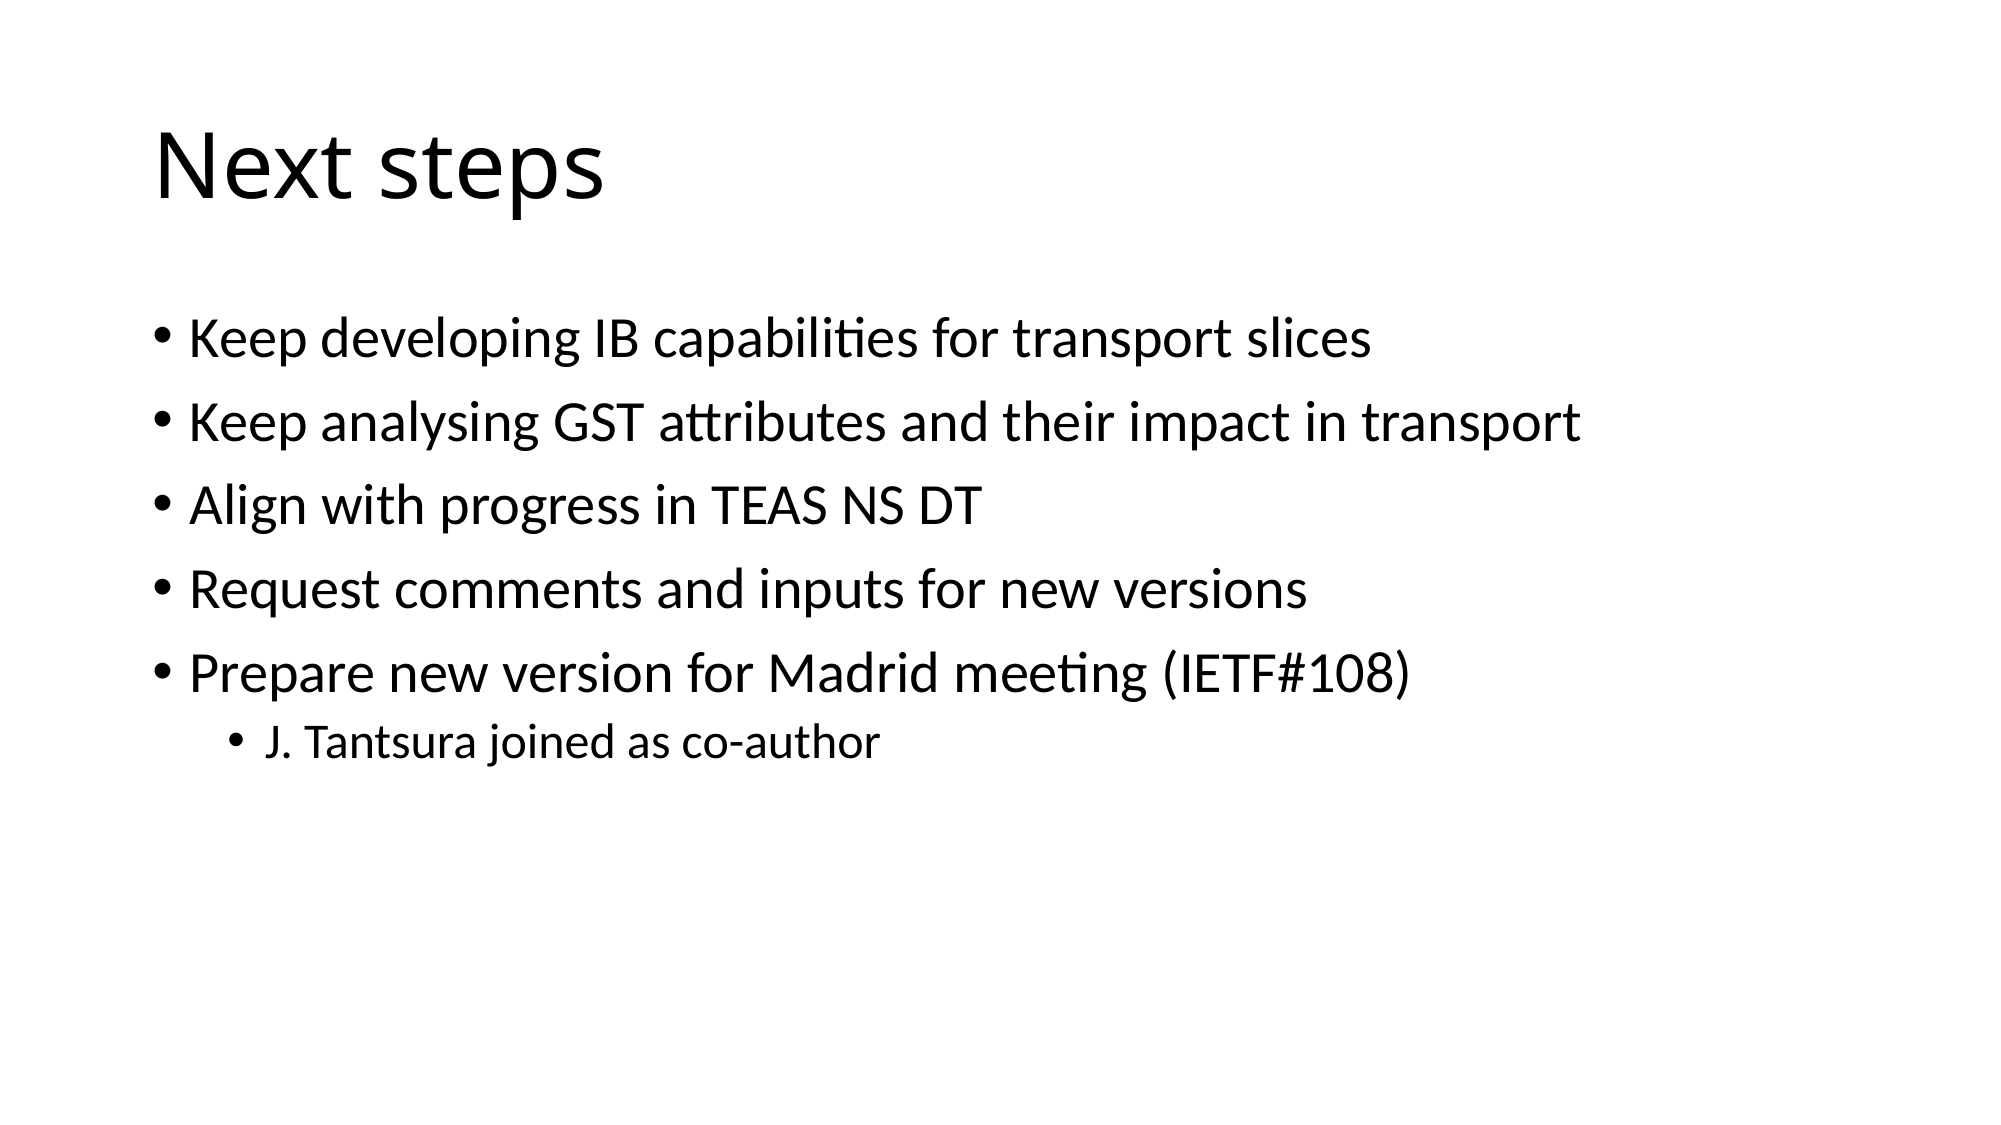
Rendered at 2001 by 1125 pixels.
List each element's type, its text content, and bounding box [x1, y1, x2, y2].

title Next steps [137, 59, 1863, 278]
list Keep developing IB capabilities for transport slices Keep analysing GST attributes and their impact in transport Align with progress in TEAS NS DT Request comments and inputs for new versions Prepare new version for Madrid meeting (IETF#108) J. Tantsura joined as co-author [137, 299, 1863, 1014]
